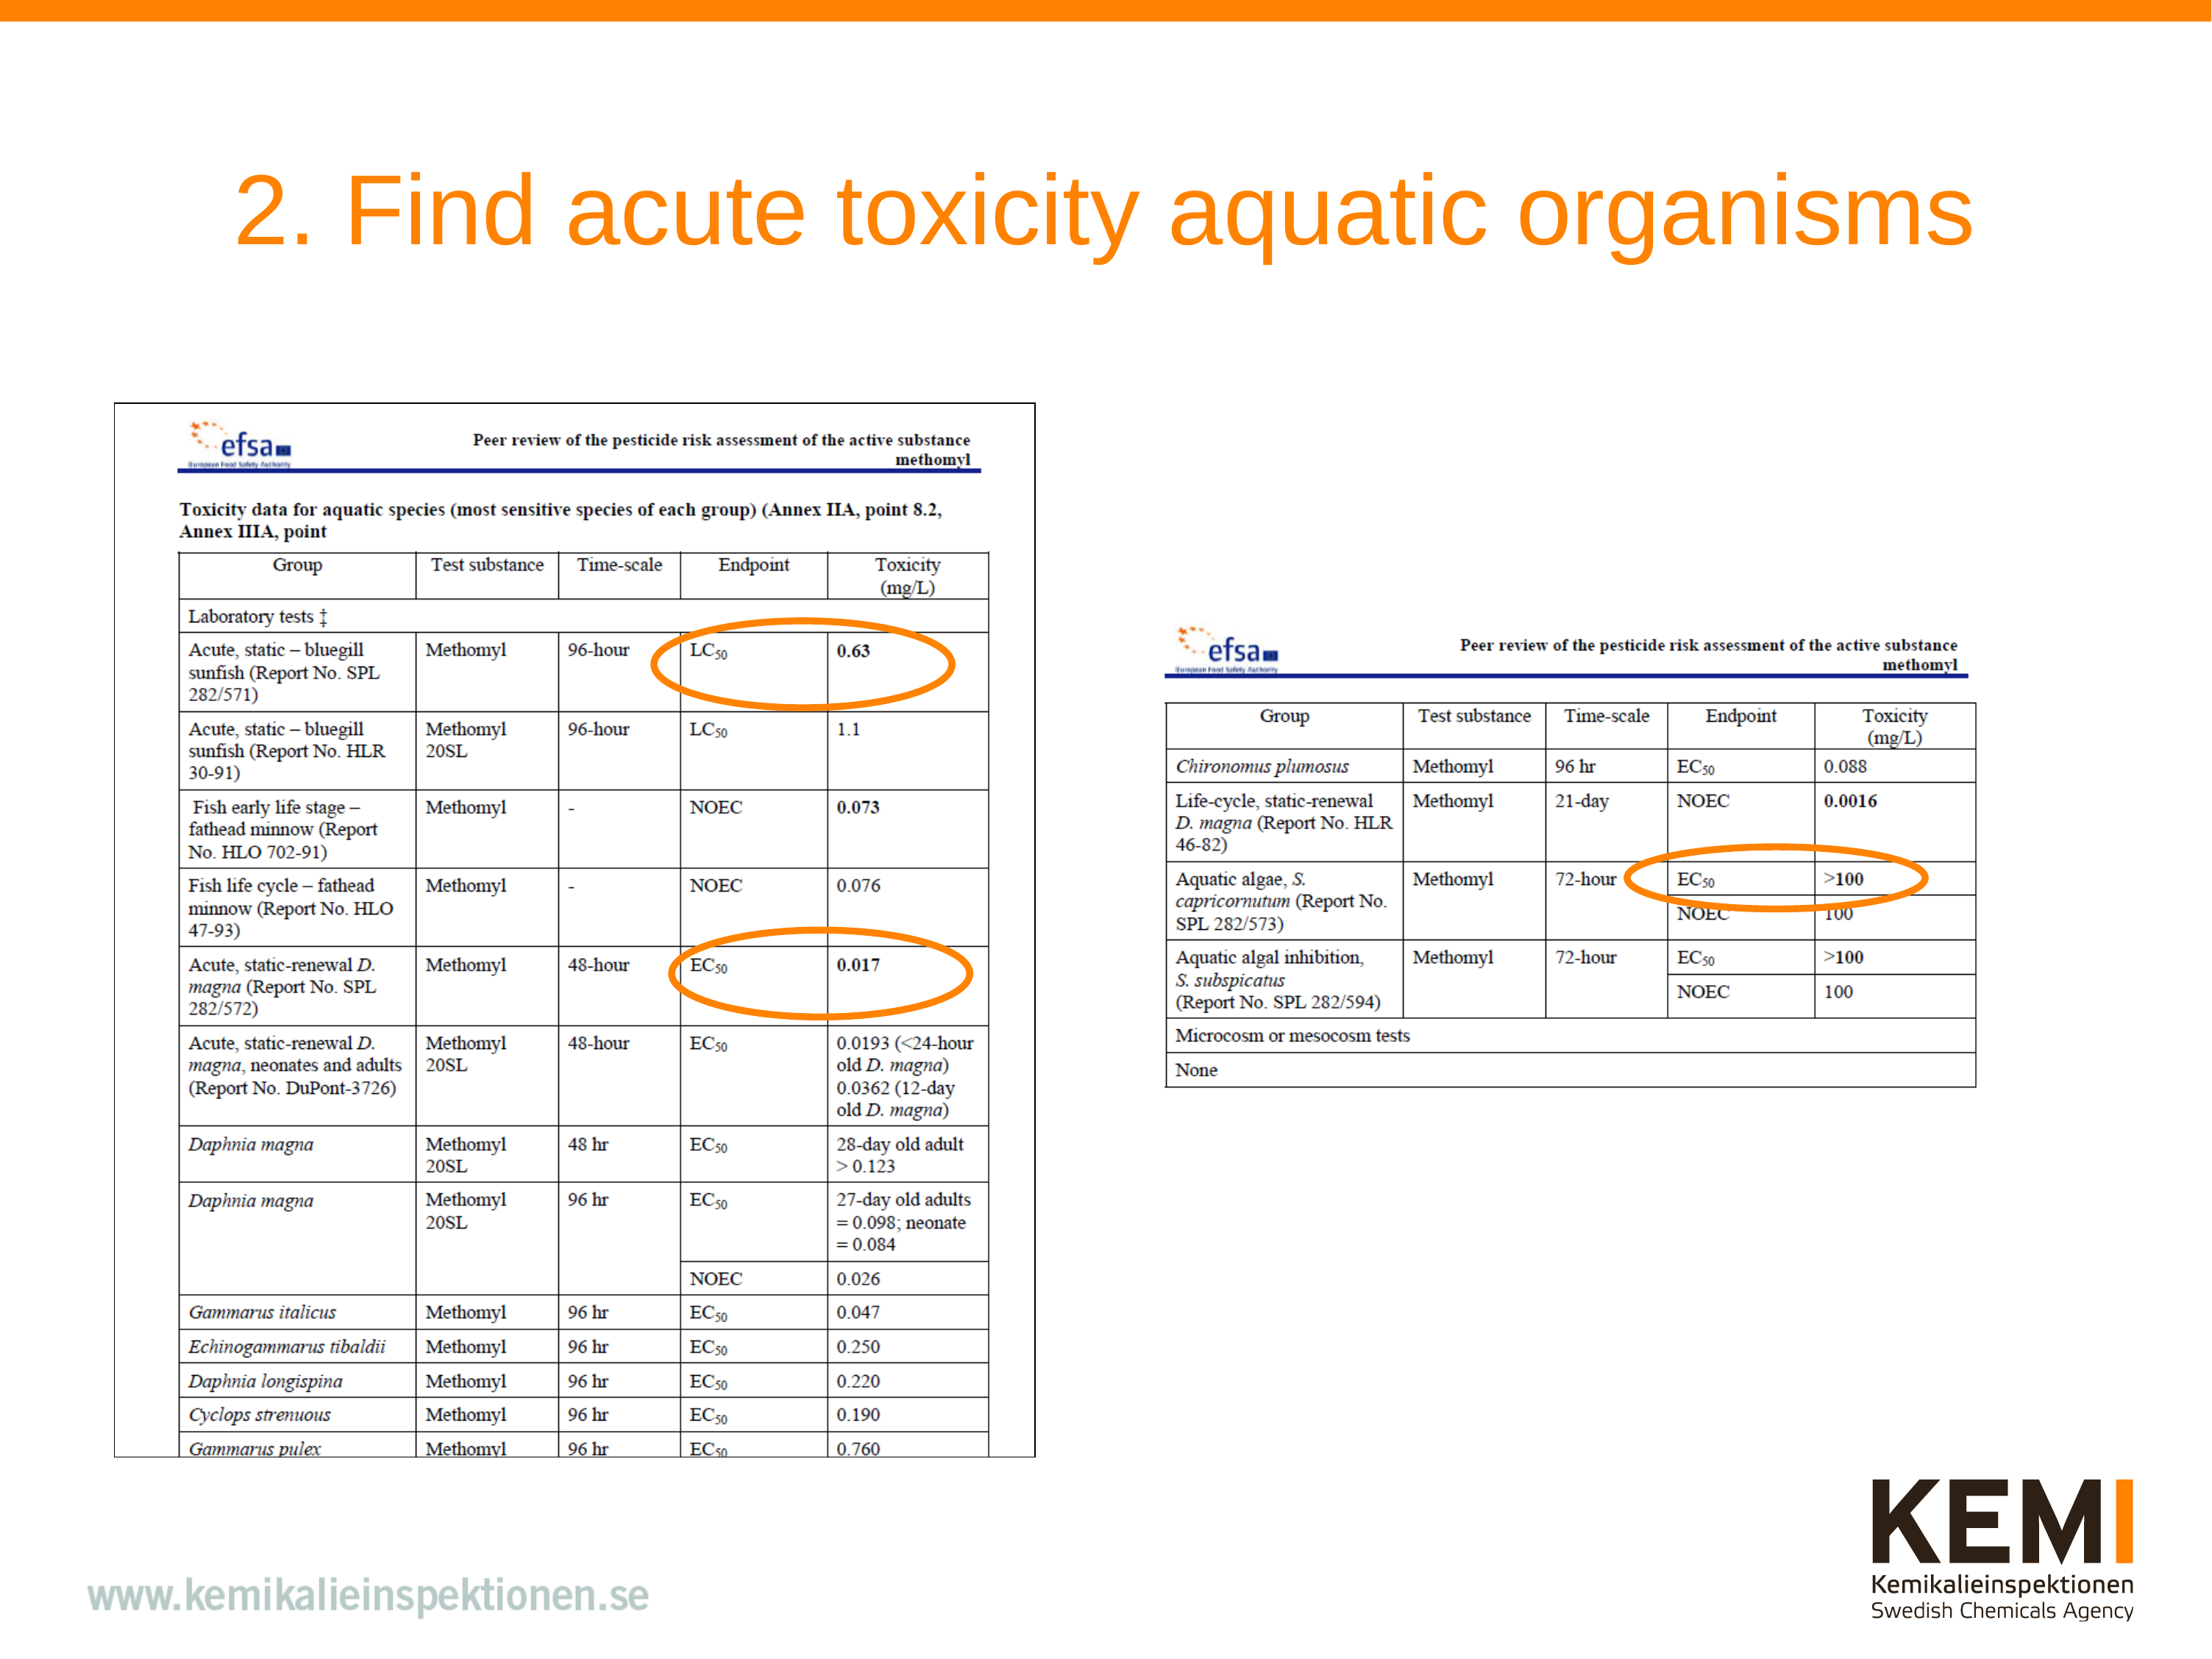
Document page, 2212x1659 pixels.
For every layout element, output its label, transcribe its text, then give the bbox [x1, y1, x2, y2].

title 2. Find acute toxicity aquatic organisms [110, 66, 2101, 344]
picture [1872, 1479, 2133, 1621]
picture [87, 1573, 652, 1621]
picture [1102, 611, 2040, 1120]
picture [115, 403, 1035, 1457]
